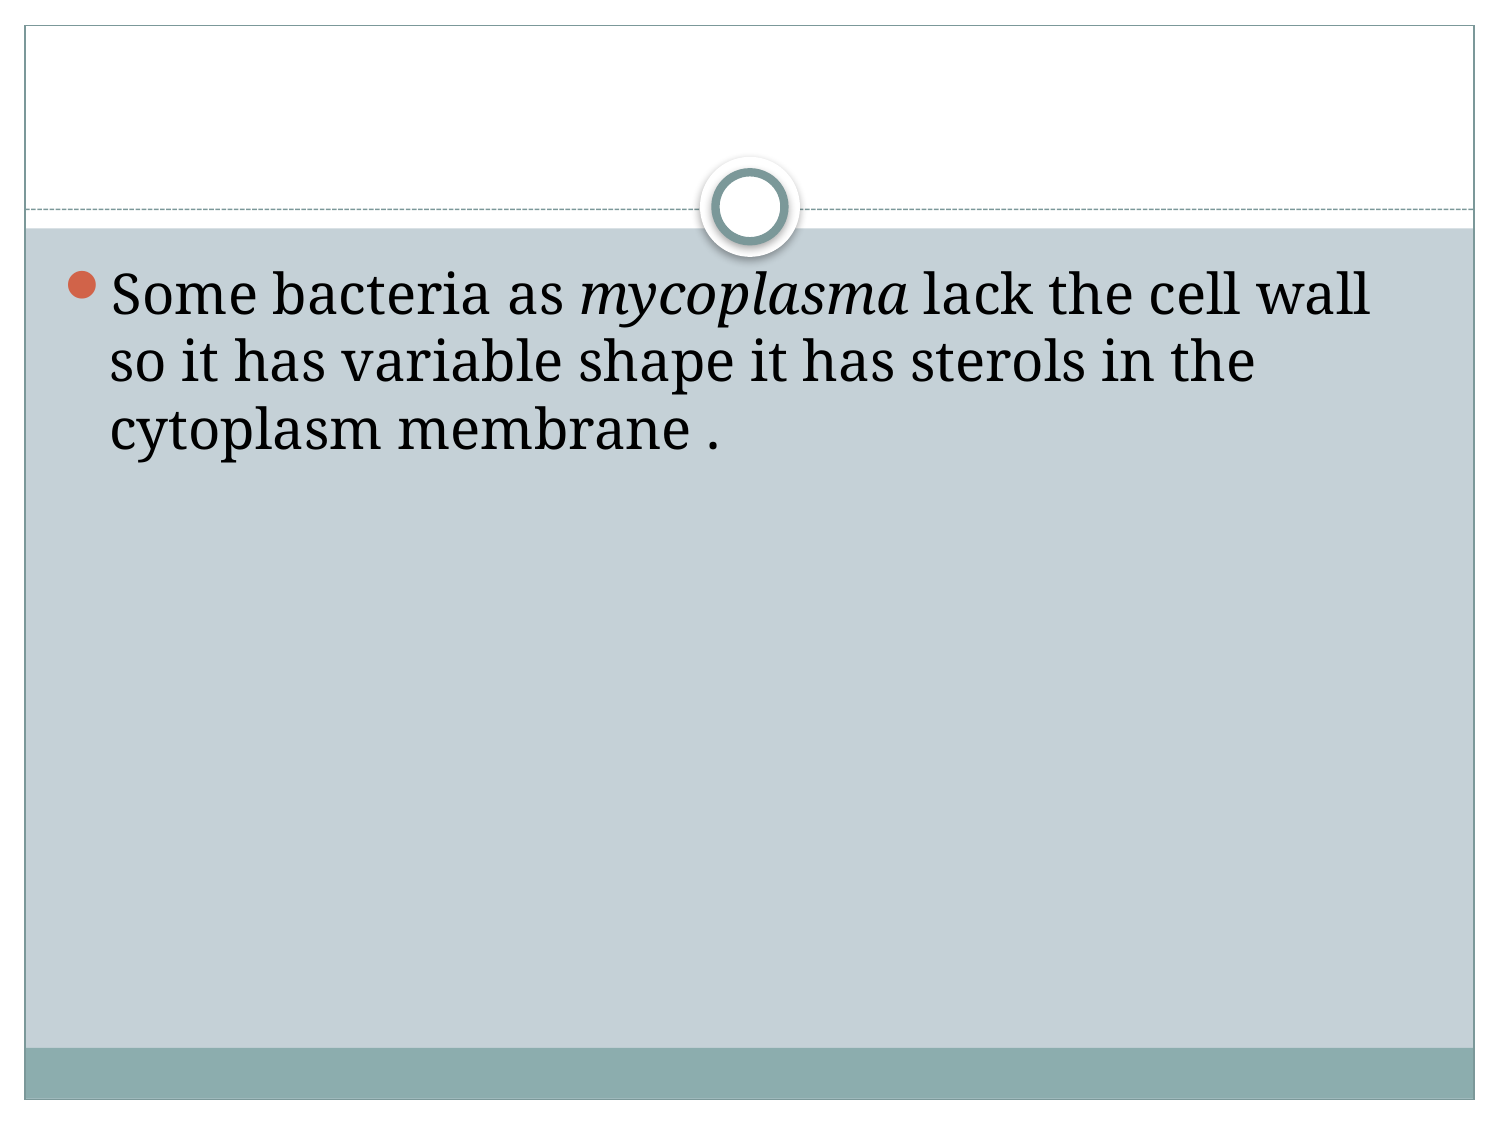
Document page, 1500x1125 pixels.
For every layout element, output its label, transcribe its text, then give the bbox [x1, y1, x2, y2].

list Some bacteria as mycoplasma lack the cell wall so it has variable shape it has sterols in the cytoplasm membrane . [49, 250, 1445, 1001]
